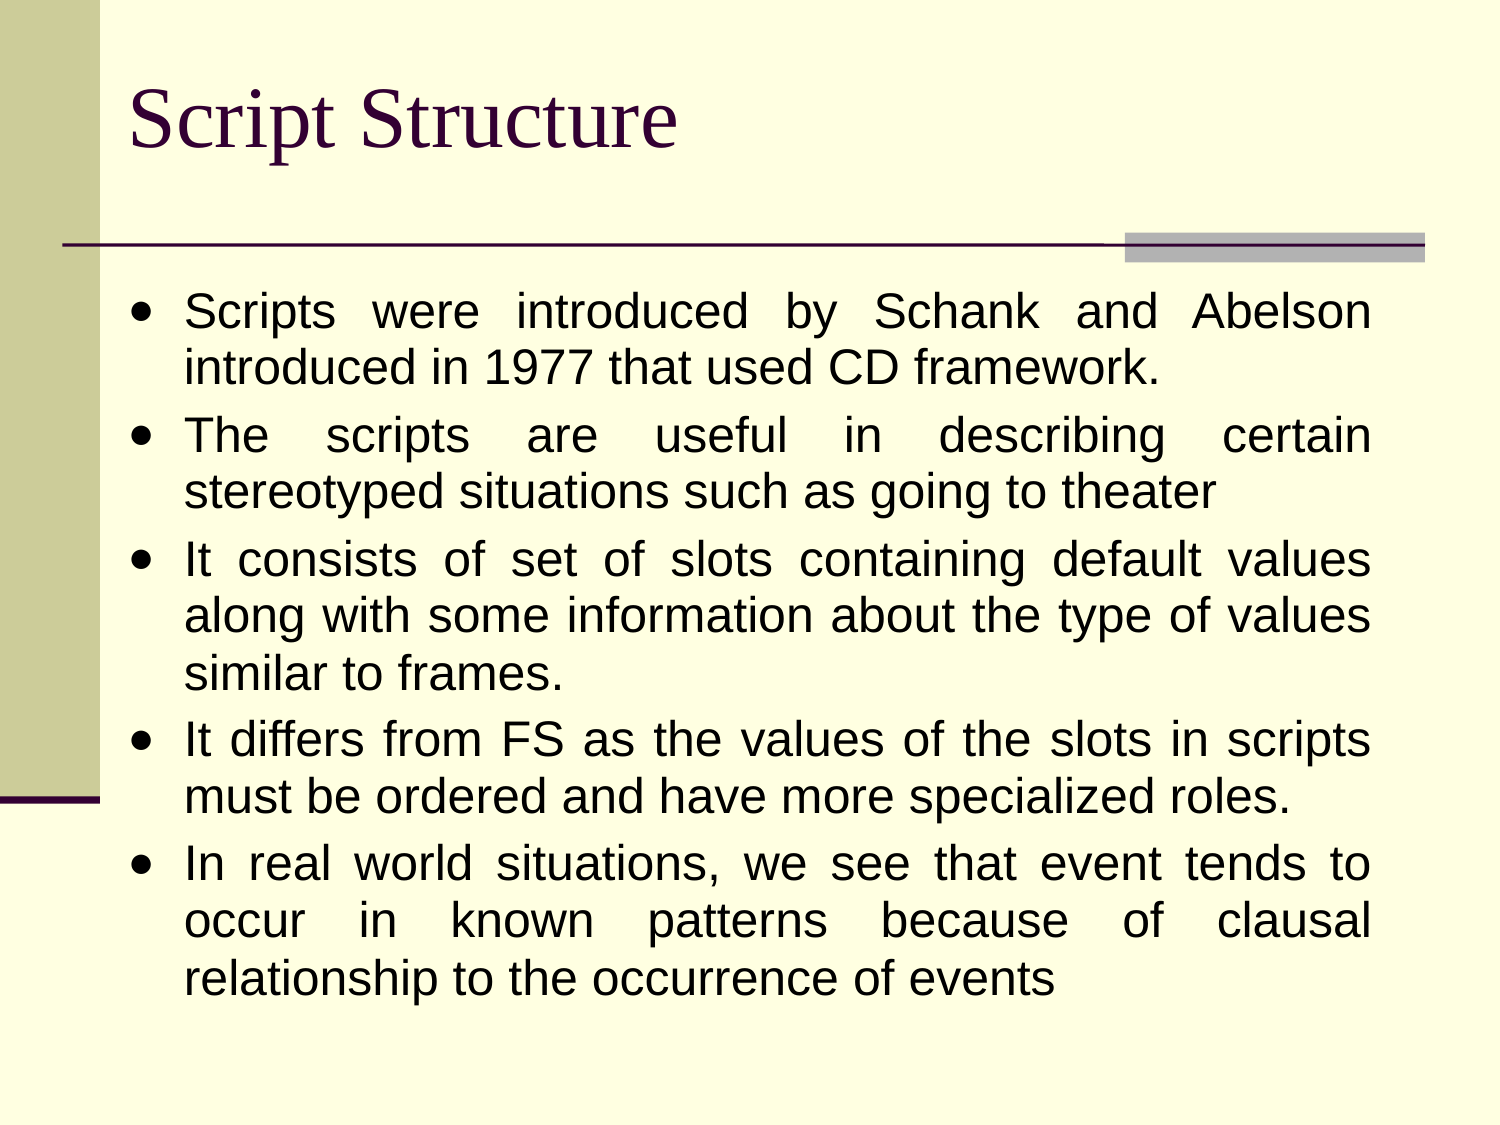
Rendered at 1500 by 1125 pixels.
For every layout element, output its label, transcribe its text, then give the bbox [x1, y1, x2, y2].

title Script Structure [112, 37, 1388, 188]
list Scripts were introduced by Schank and Abelson introduced in 1977 that used CD framework. The scripts are useful in describing certain stereotyped situations such as going to theater It consists of set of slots containing default values along with some information about the type of values similar to frames. It differs from FS as the values of the slots in scripts must be ordered and have more specialized roles. In real world situations, we see that event tends to occur in known patterns because of clausal relationship to the occurrence of events [112, 275, 1388, 1075]
